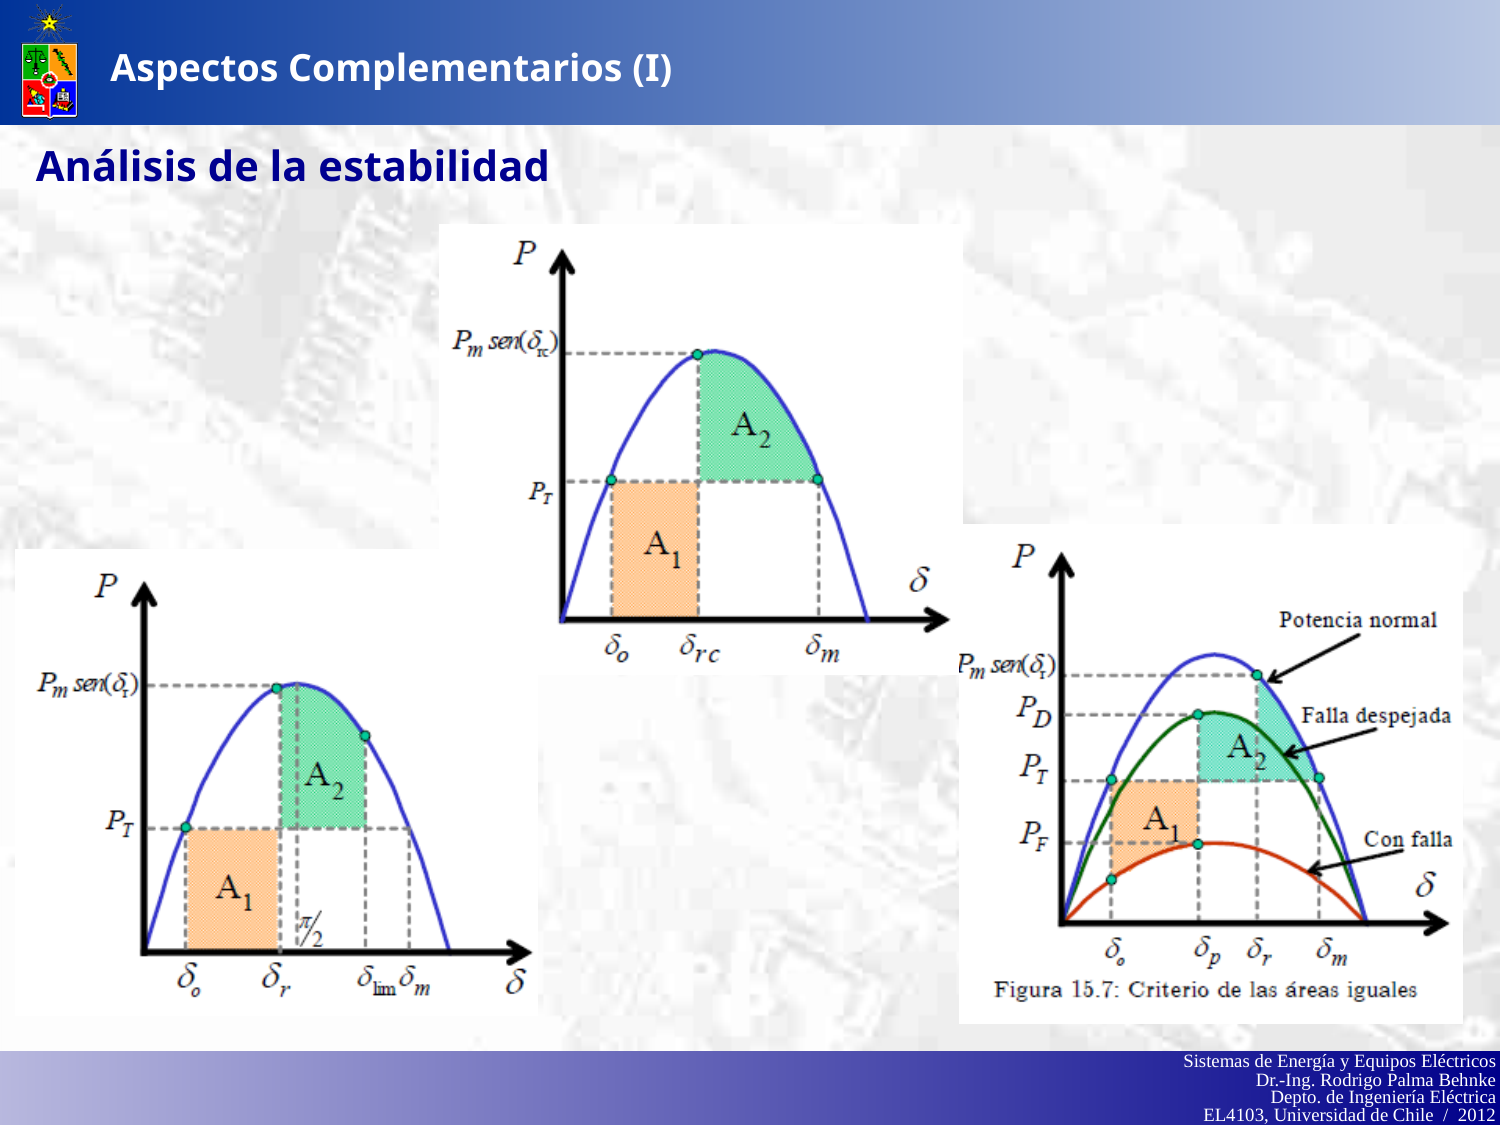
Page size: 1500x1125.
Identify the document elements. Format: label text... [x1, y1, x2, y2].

text_box Aspectos Complementarios (I) [95, 36, 1365, 97]
picture [10, 0, 89, 124]
picture [0, 125, 1500, 1051]
text_box Análisis de la estabilidad [21, 141, 566, 233]
